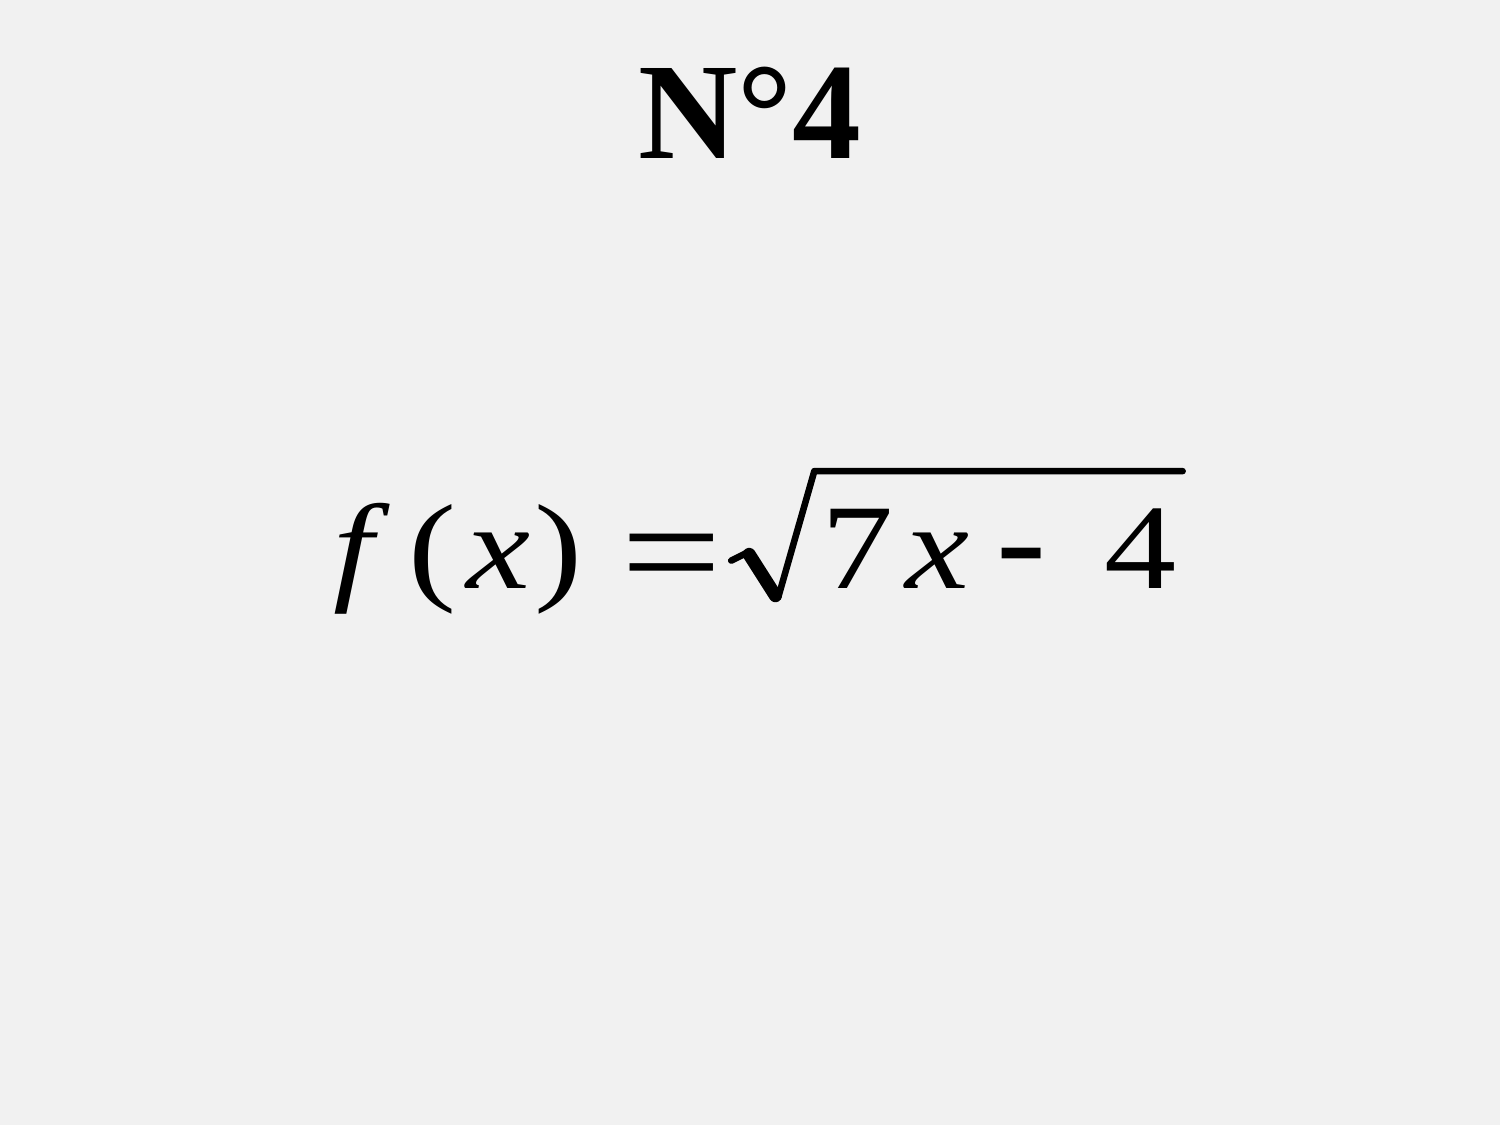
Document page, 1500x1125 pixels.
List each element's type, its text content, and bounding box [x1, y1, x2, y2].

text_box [282, 445, 1214, 644]
text_box N°4 [0, 0, 1500, 208]
